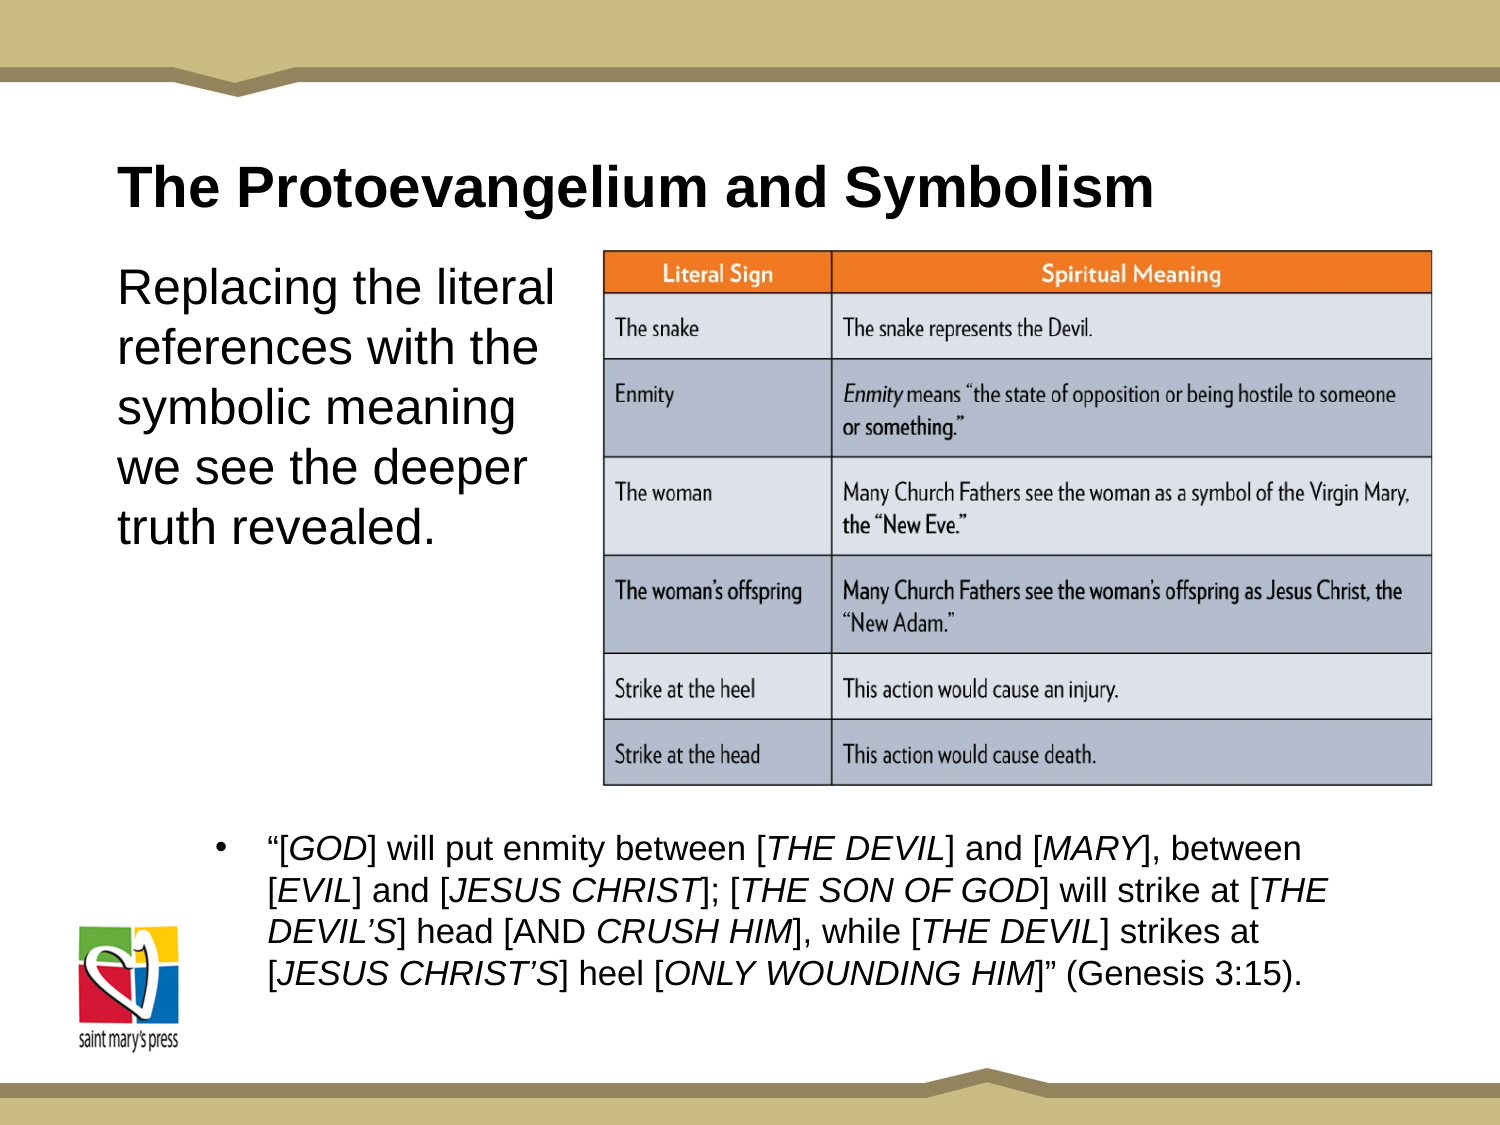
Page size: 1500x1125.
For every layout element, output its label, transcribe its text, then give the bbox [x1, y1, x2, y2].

list Replacing the literal references with the symbolic meaning we see the deeper truth revealed. [102, 246, 582, 711]
title The Protoevangelium and Symbolism [102, 140, 1453, 228]
text_box “[God] will put enmity between [the devil] and [Mary], between [evil] and [Jesus Christ]; [The Son of God] will strike at [the devil’s] head [and crush him], while [the devil] strikes at [Jesus Christ’s] heel [only wounding him]” (Genesis 3:15). [200, 817, 1350, 1029]
picture [0, 0, 1500, 1125]
